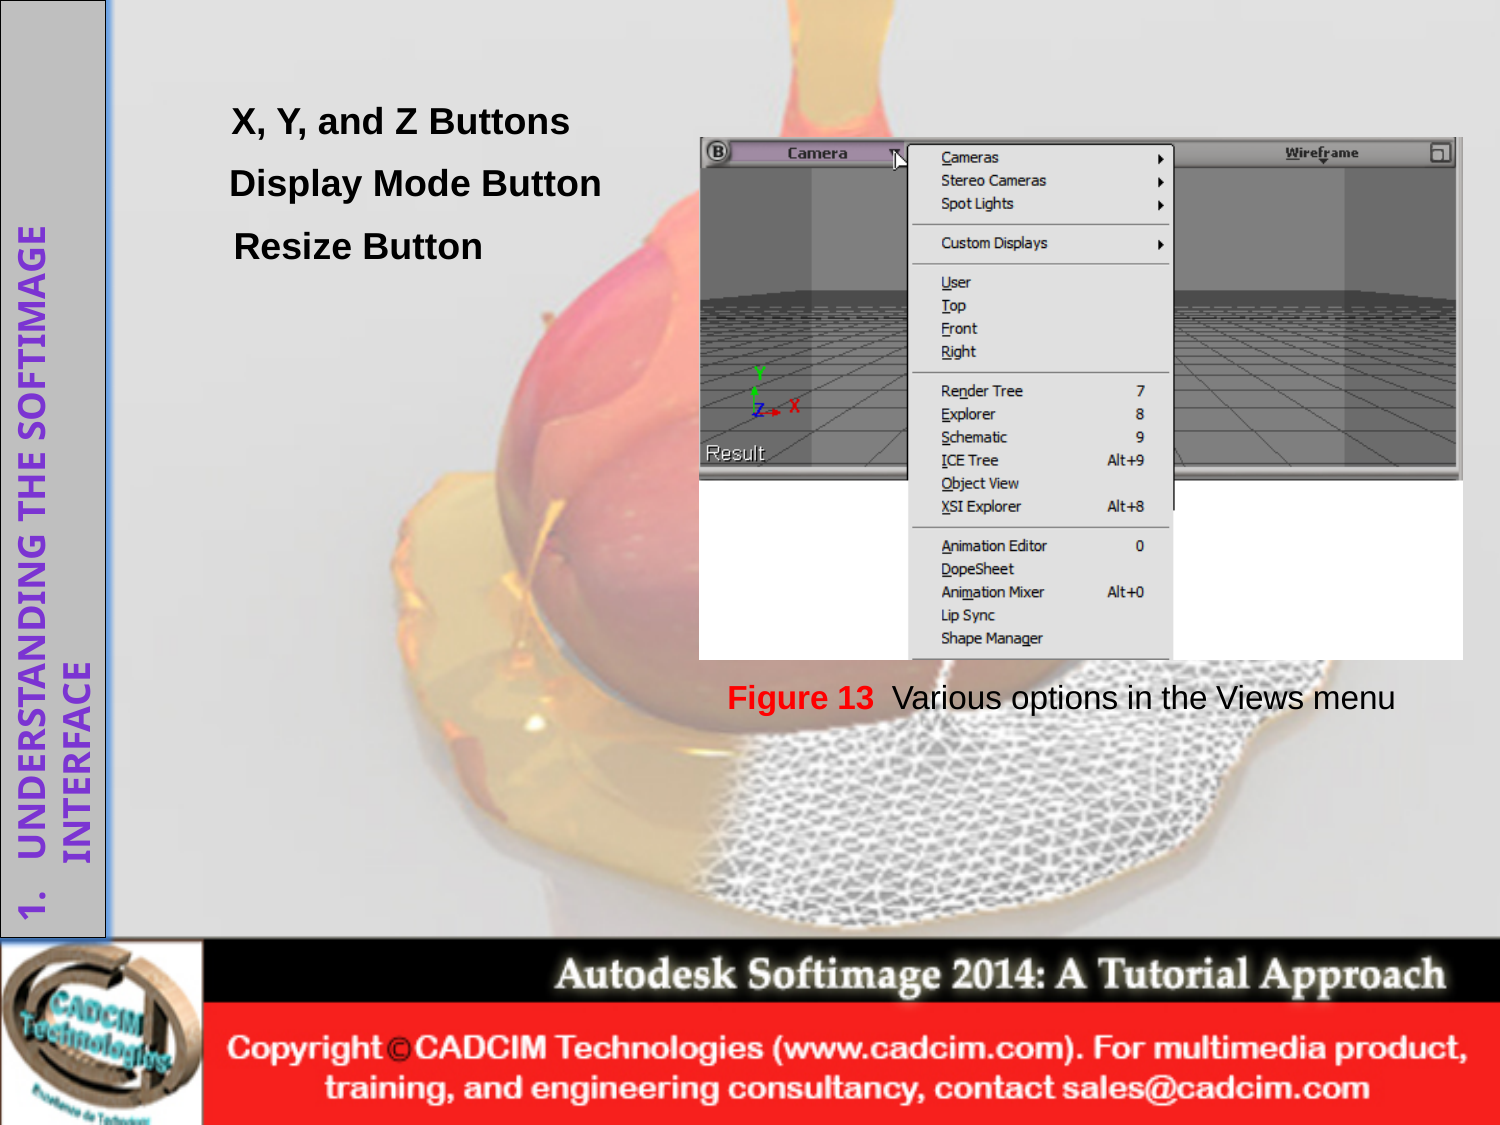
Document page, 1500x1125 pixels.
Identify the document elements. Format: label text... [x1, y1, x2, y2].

picture [0, 0, 1500, 1125]
text_box Resize Button [218, 214, 499, 275]
text_box X, Y, and Z Buttons [216, 89, 586, 150]
text_box Figure 13 Various options in the Views menu [712, 667, 1463, 725]
text_box Display Mode Button [214, 151, 618, 212]
